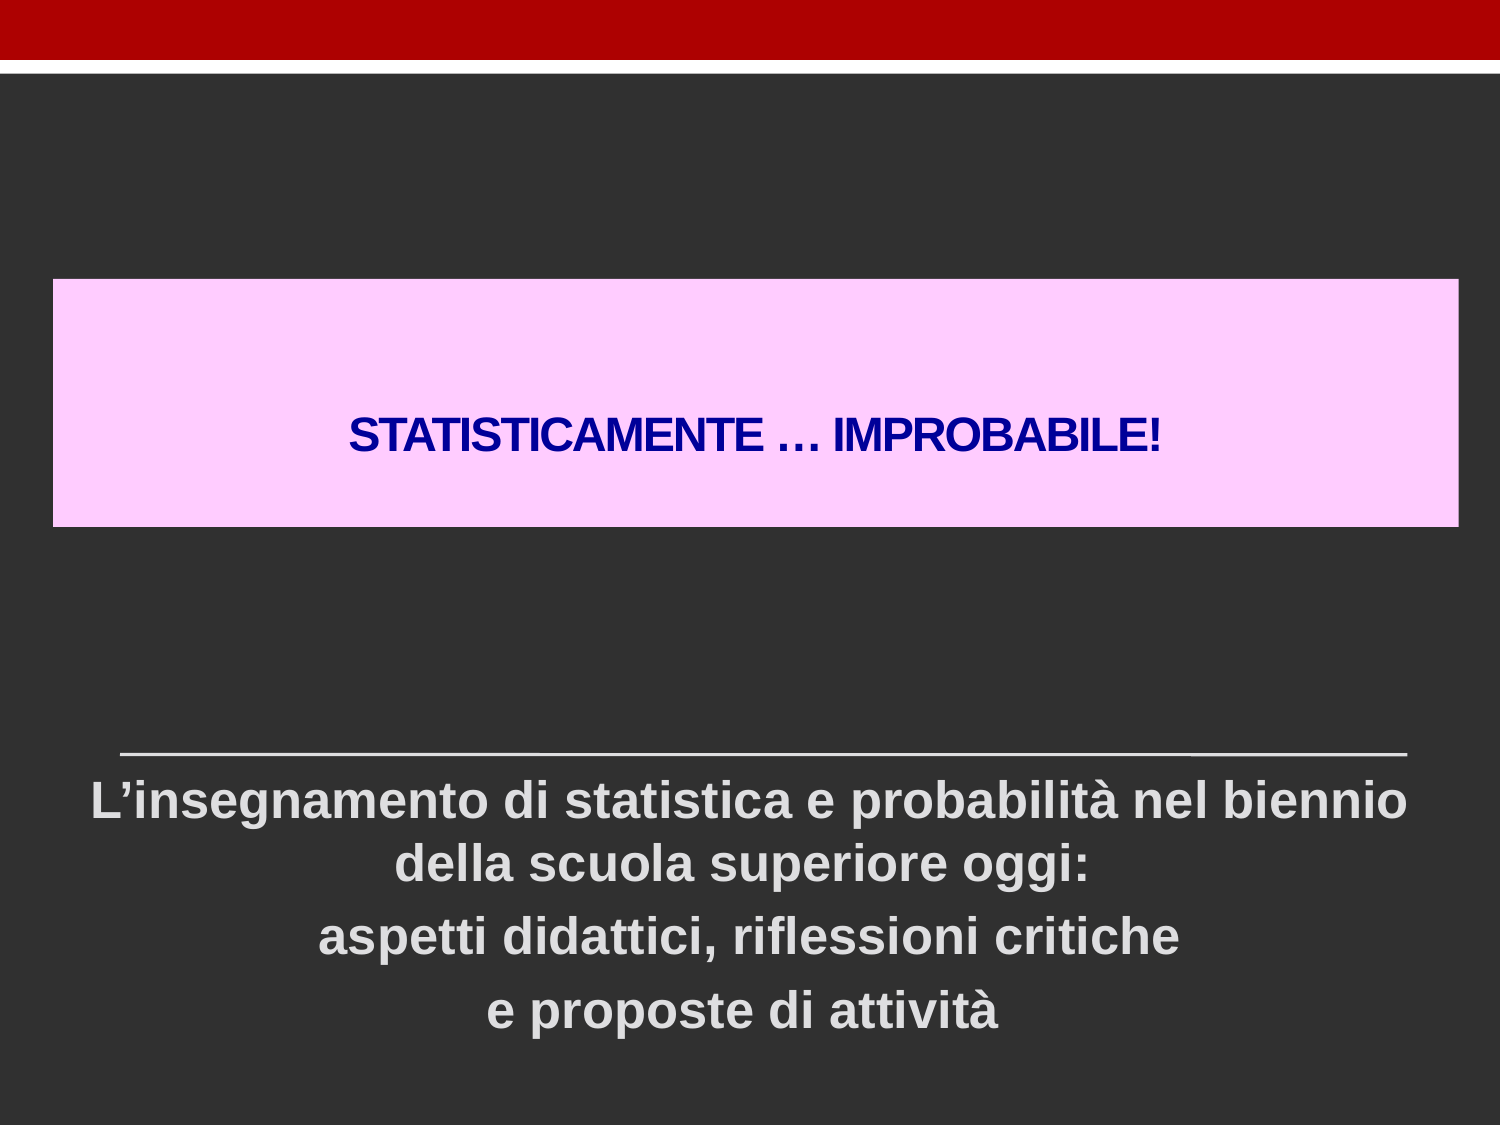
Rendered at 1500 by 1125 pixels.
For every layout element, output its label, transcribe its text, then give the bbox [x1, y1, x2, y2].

list L’insegnamento di statistica e probabilità nel biennio della scuola superiore oggi: aspetti didattici, riflessioni critiche e proposte di attività [53, 758, 1447, 1047]
title Statisticamente … improbabile! [53, 278, 1459, 527]
